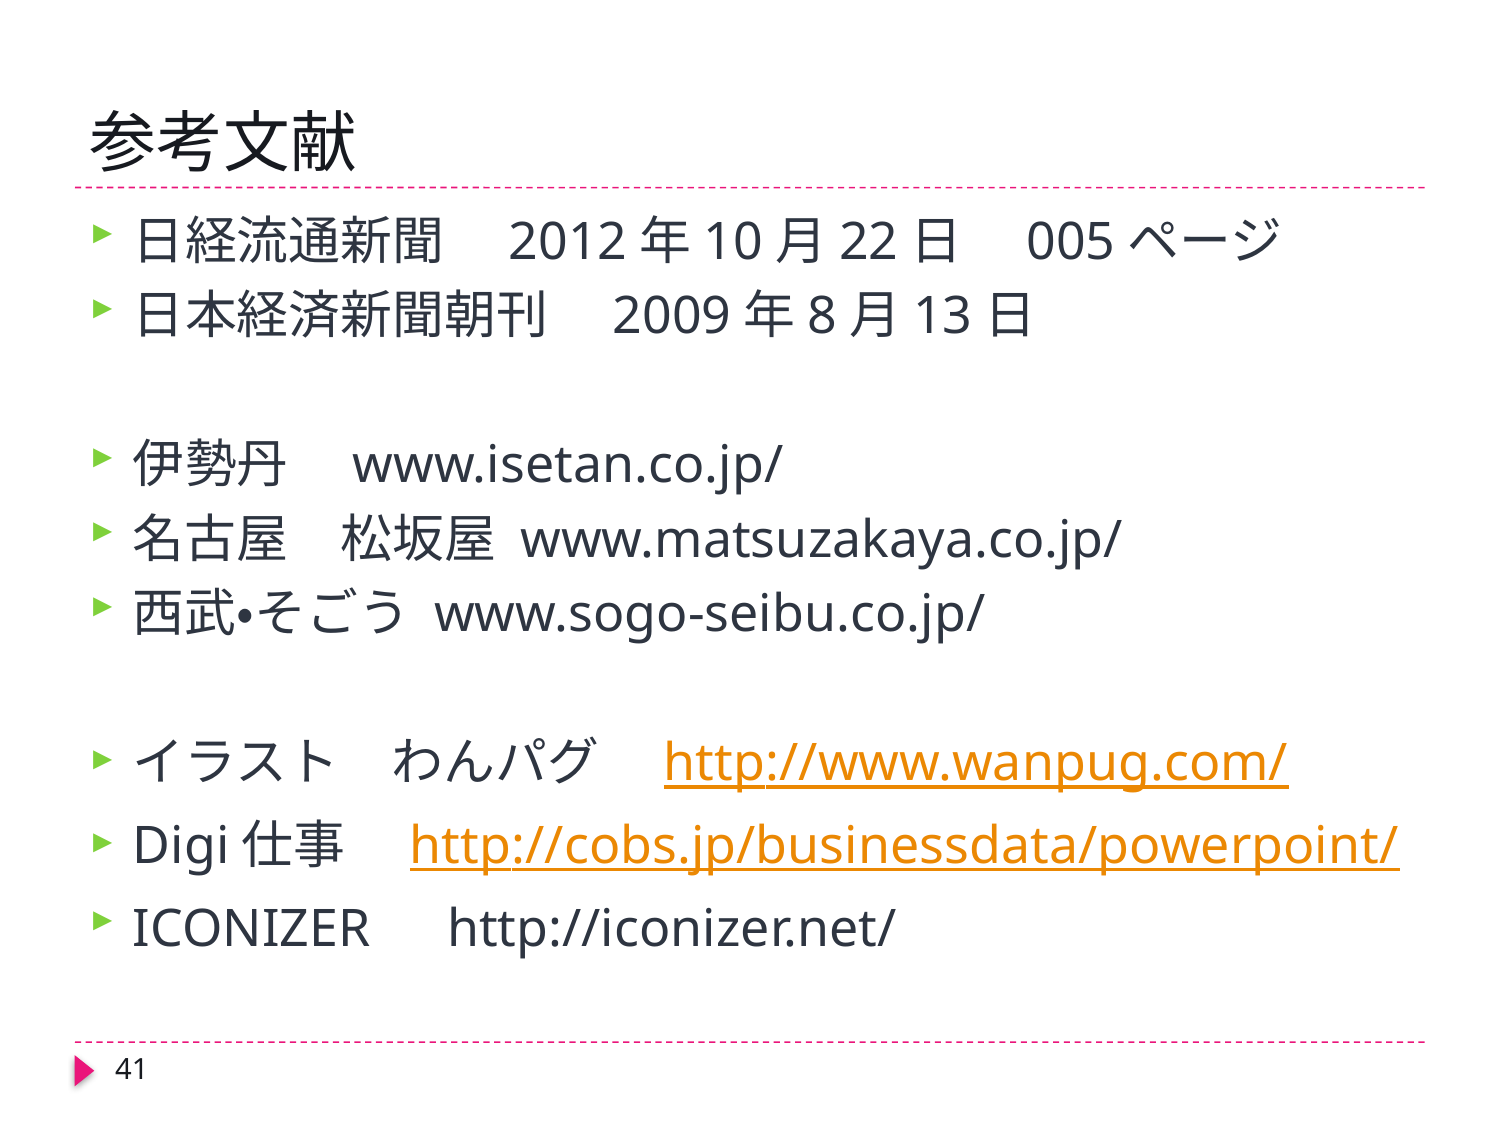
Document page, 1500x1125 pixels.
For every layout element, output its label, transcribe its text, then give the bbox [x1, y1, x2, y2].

slide_number 41 [100, 1042, 426, 1103]
title 参考文献 [75, 24, 1425, 188]
list 日経流通新聞 2012年10月22日 005ページ 日本経済新聞朝刊 2009年8月13日 伊勢丹 www.isetan.co.jp/ 名古屋 松坂屋 www.matsuzakaya.co.jp/ 西武・そごう www.sogo-seibu.co.jp/ イラスト わんパグ http://www.wanpug.com/ Digi仕事 http://cobs.jp/businessdata/powerpoint/ ICONIZER http://iconizer.net/ [75, 200, 1425, 1010]
